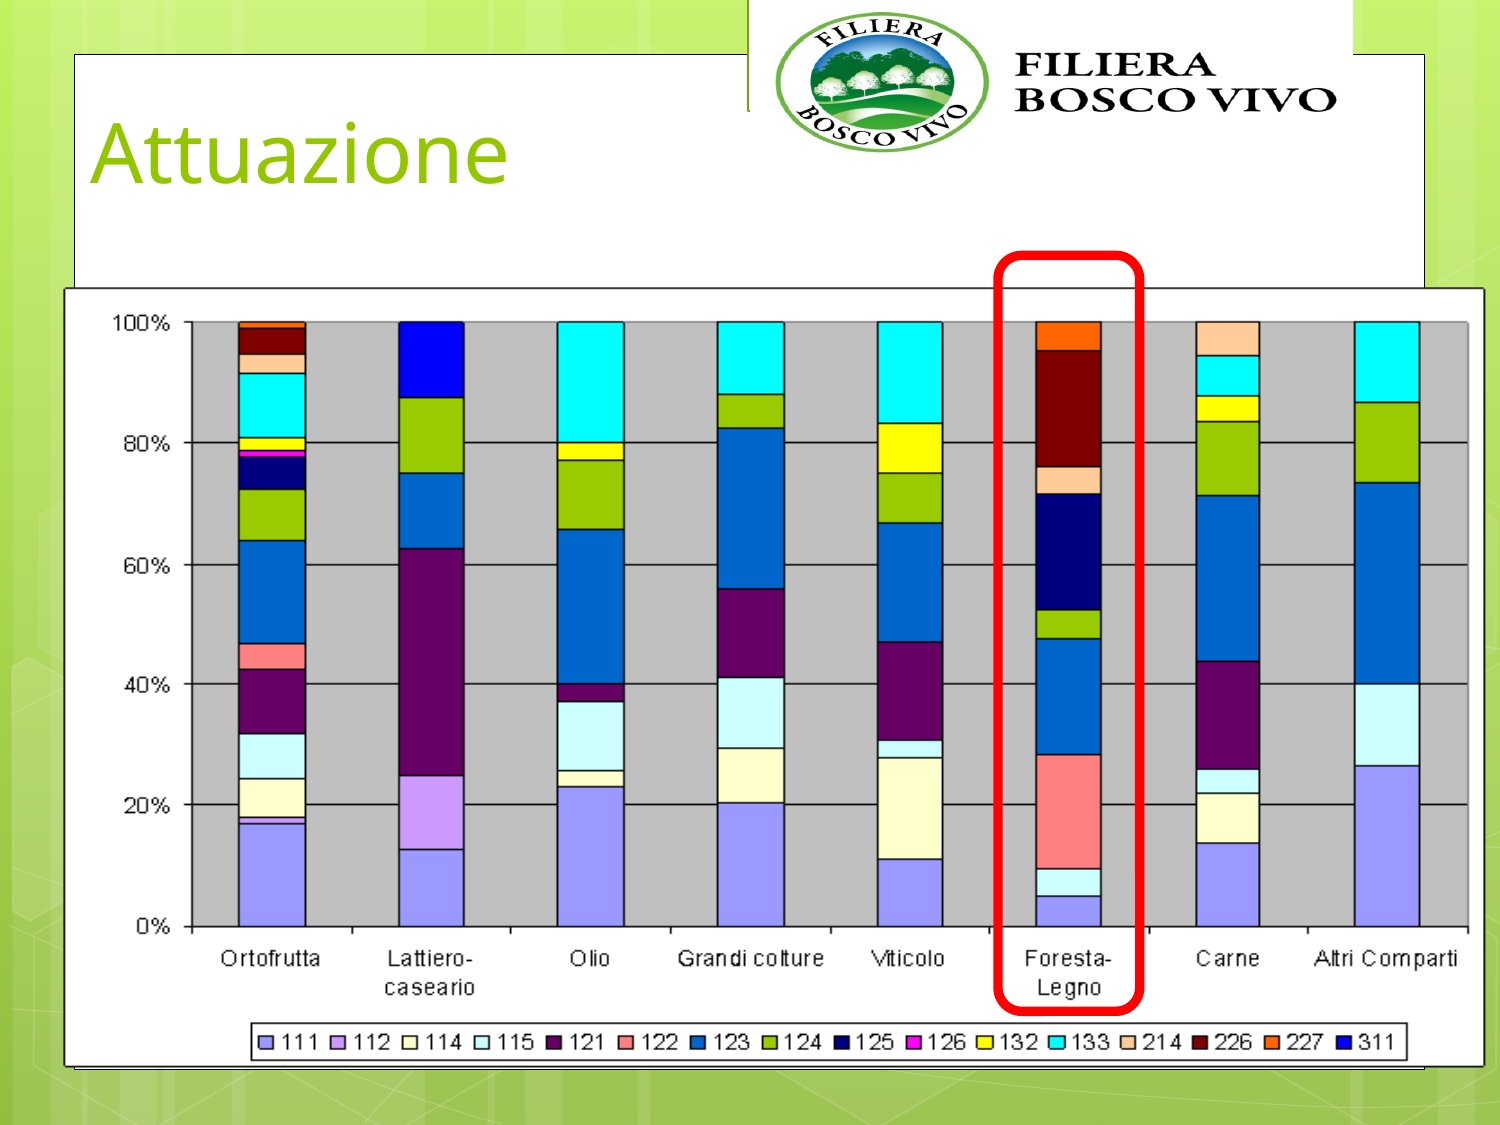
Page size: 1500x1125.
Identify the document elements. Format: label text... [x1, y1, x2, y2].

title Attuazione [75, 90, 1425, 209]
text_box [996, 254, 1141, 276]
picture [749, 0, 1353, 162]
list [52, 278, 1500, 1079]
